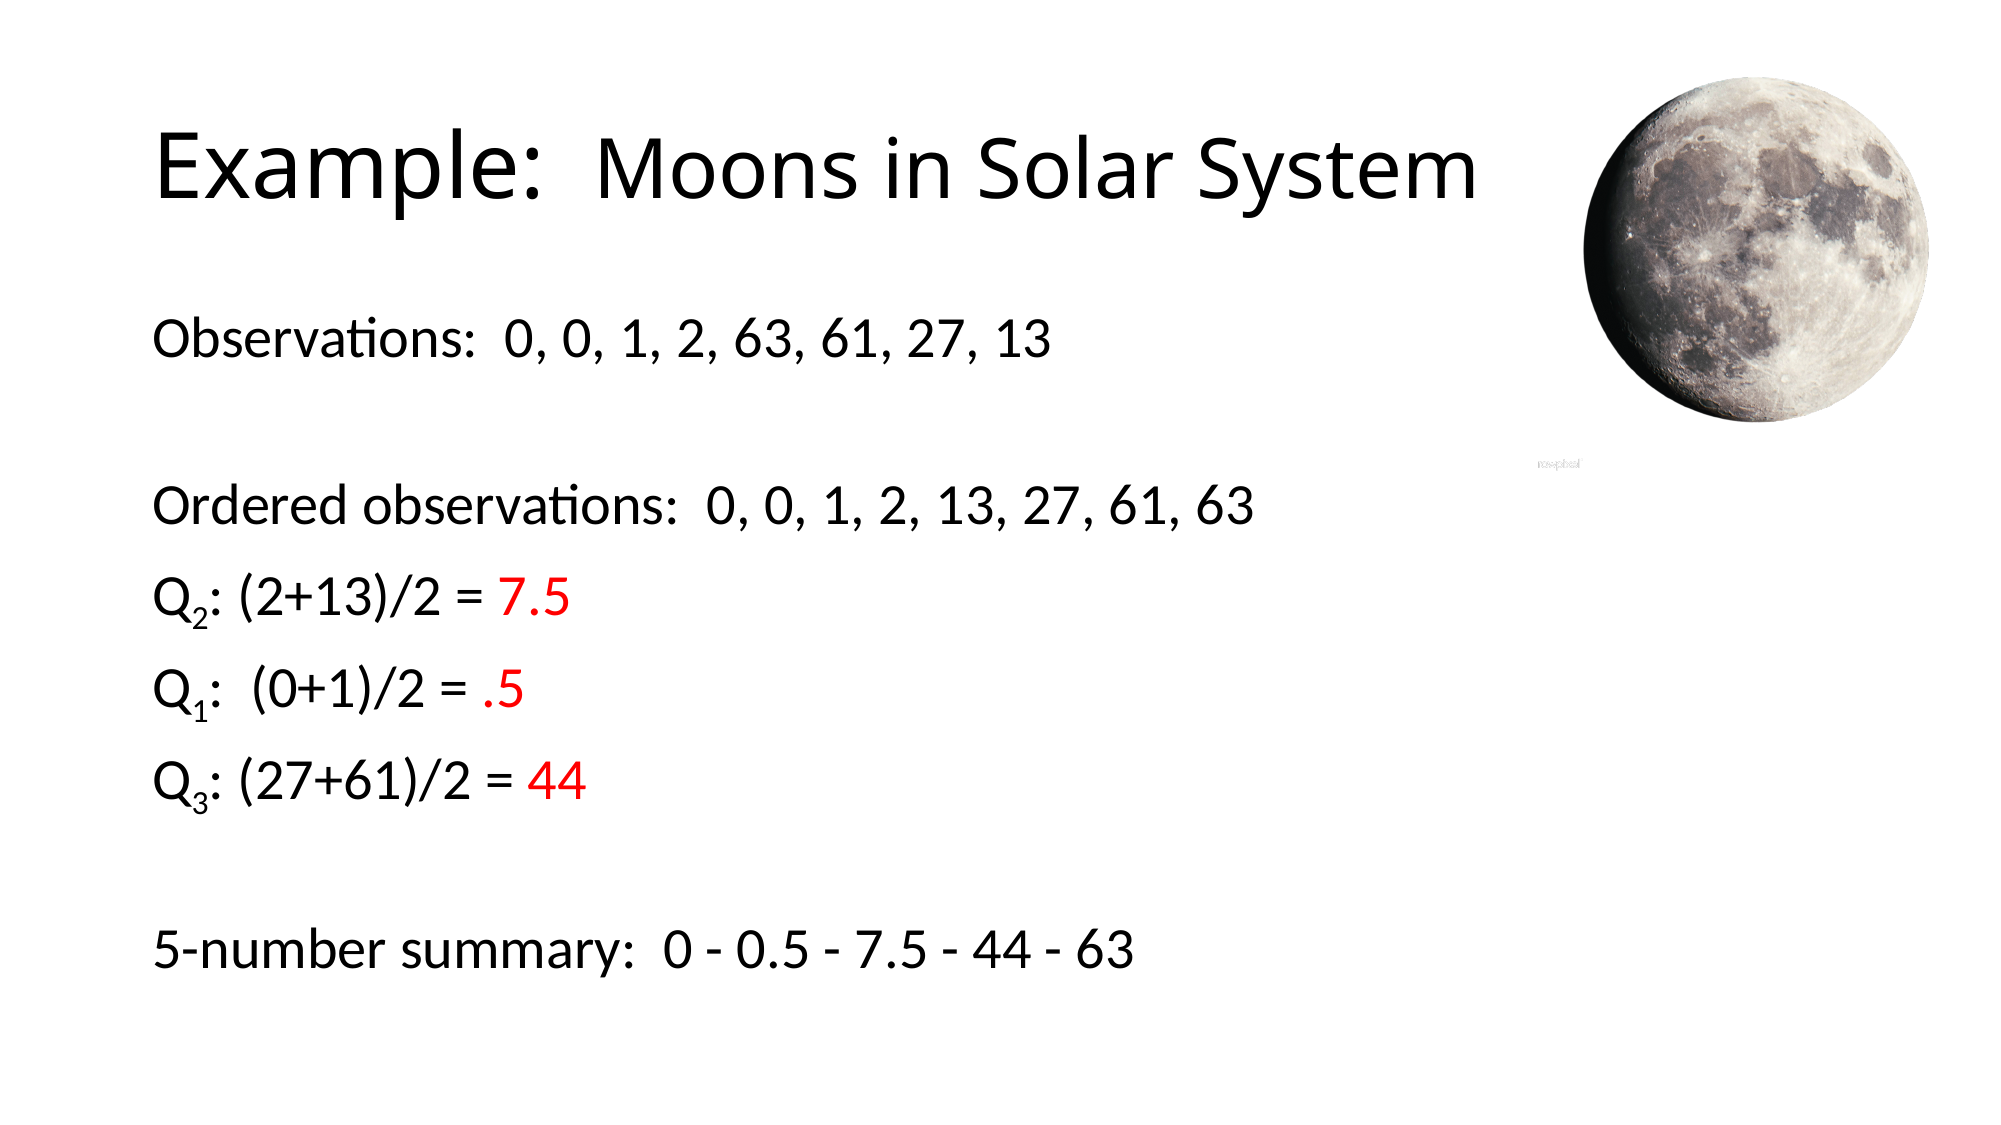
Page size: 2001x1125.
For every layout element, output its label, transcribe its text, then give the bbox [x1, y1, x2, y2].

picture [1530, 24, 1981, 475]
title Example: Moons in Solar System [137, 59, 1530, 278]
list Observations: 0, 0, 1, 2, 63, 61, 27, 13 Ordered observations: 0, 0, 1, 2, 13, 27, 61, 63 Q2: (2+13)/2 = 7.5 Q1: (0+1)/2 = .5 Q3: (27+61)/2 = 44 5-number summary: 0 - 0.5 - 7.5 - 44 - 63 [137, 299, 1863, 1014]
